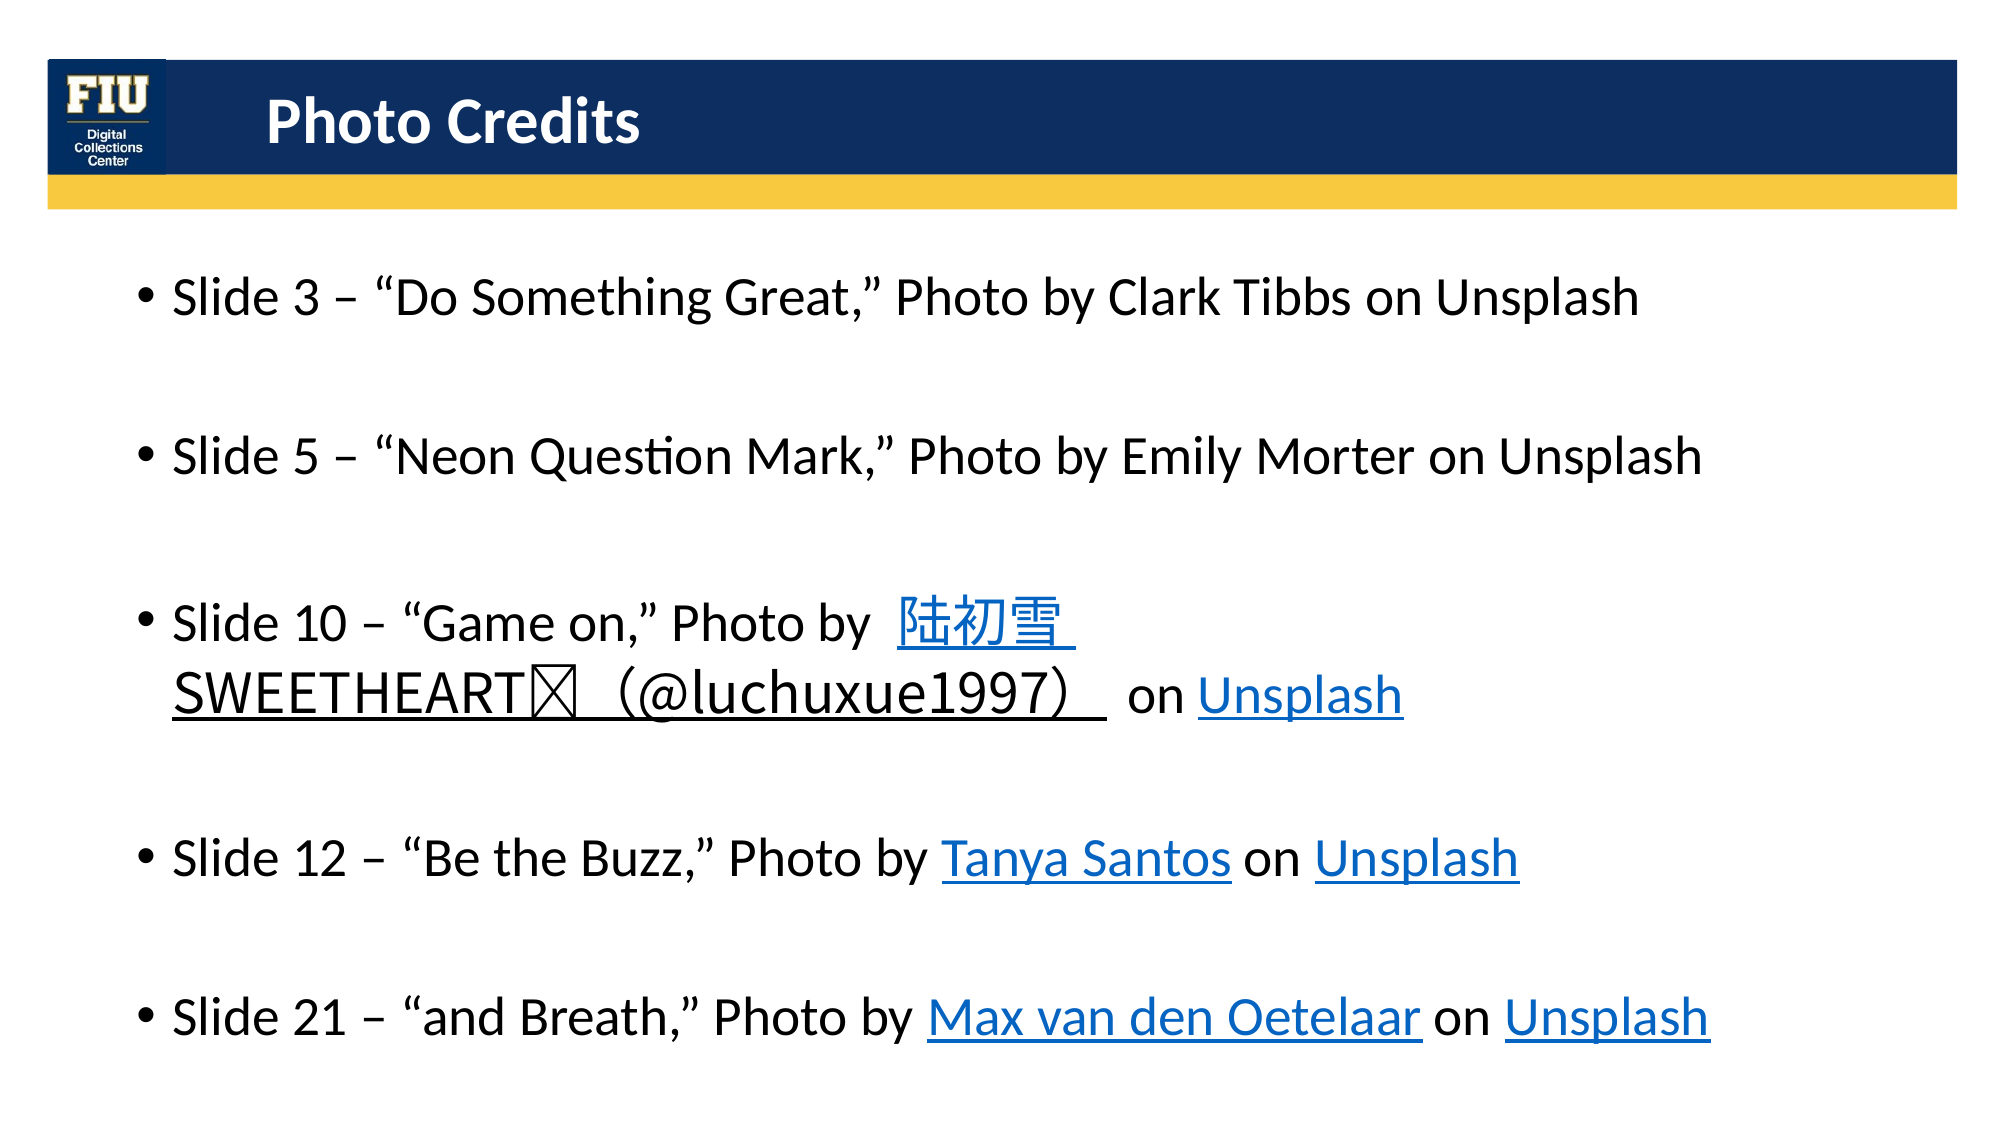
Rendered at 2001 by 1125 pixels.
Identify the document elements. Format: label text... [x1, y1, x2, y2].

title [166, 59, 1958, 174]
text_box [47, 174, 1958, 210]
list Slide 3 – “Do Something Great,” Photo by Clark Tibbs on Unsplash Slide 5 – “Neon Question Mark,” Photo by Emily Morter on Unsplash Slide 10 – “Game on,” Photo by 陆初雪 SWEETHEART💘（@luchuxue1997） on Unsplash Slide 12 – “Be the Buzz,” Photo by Tanya Santos on Unsplash Slide 21 – “and Breath,” Photo by Max van den Oetelaar on Unsplash [121, 260, 1847, 1061]
text_box Photo Credits [251, 69, 1324, 164]
picture [49, 59, 166, 177]
